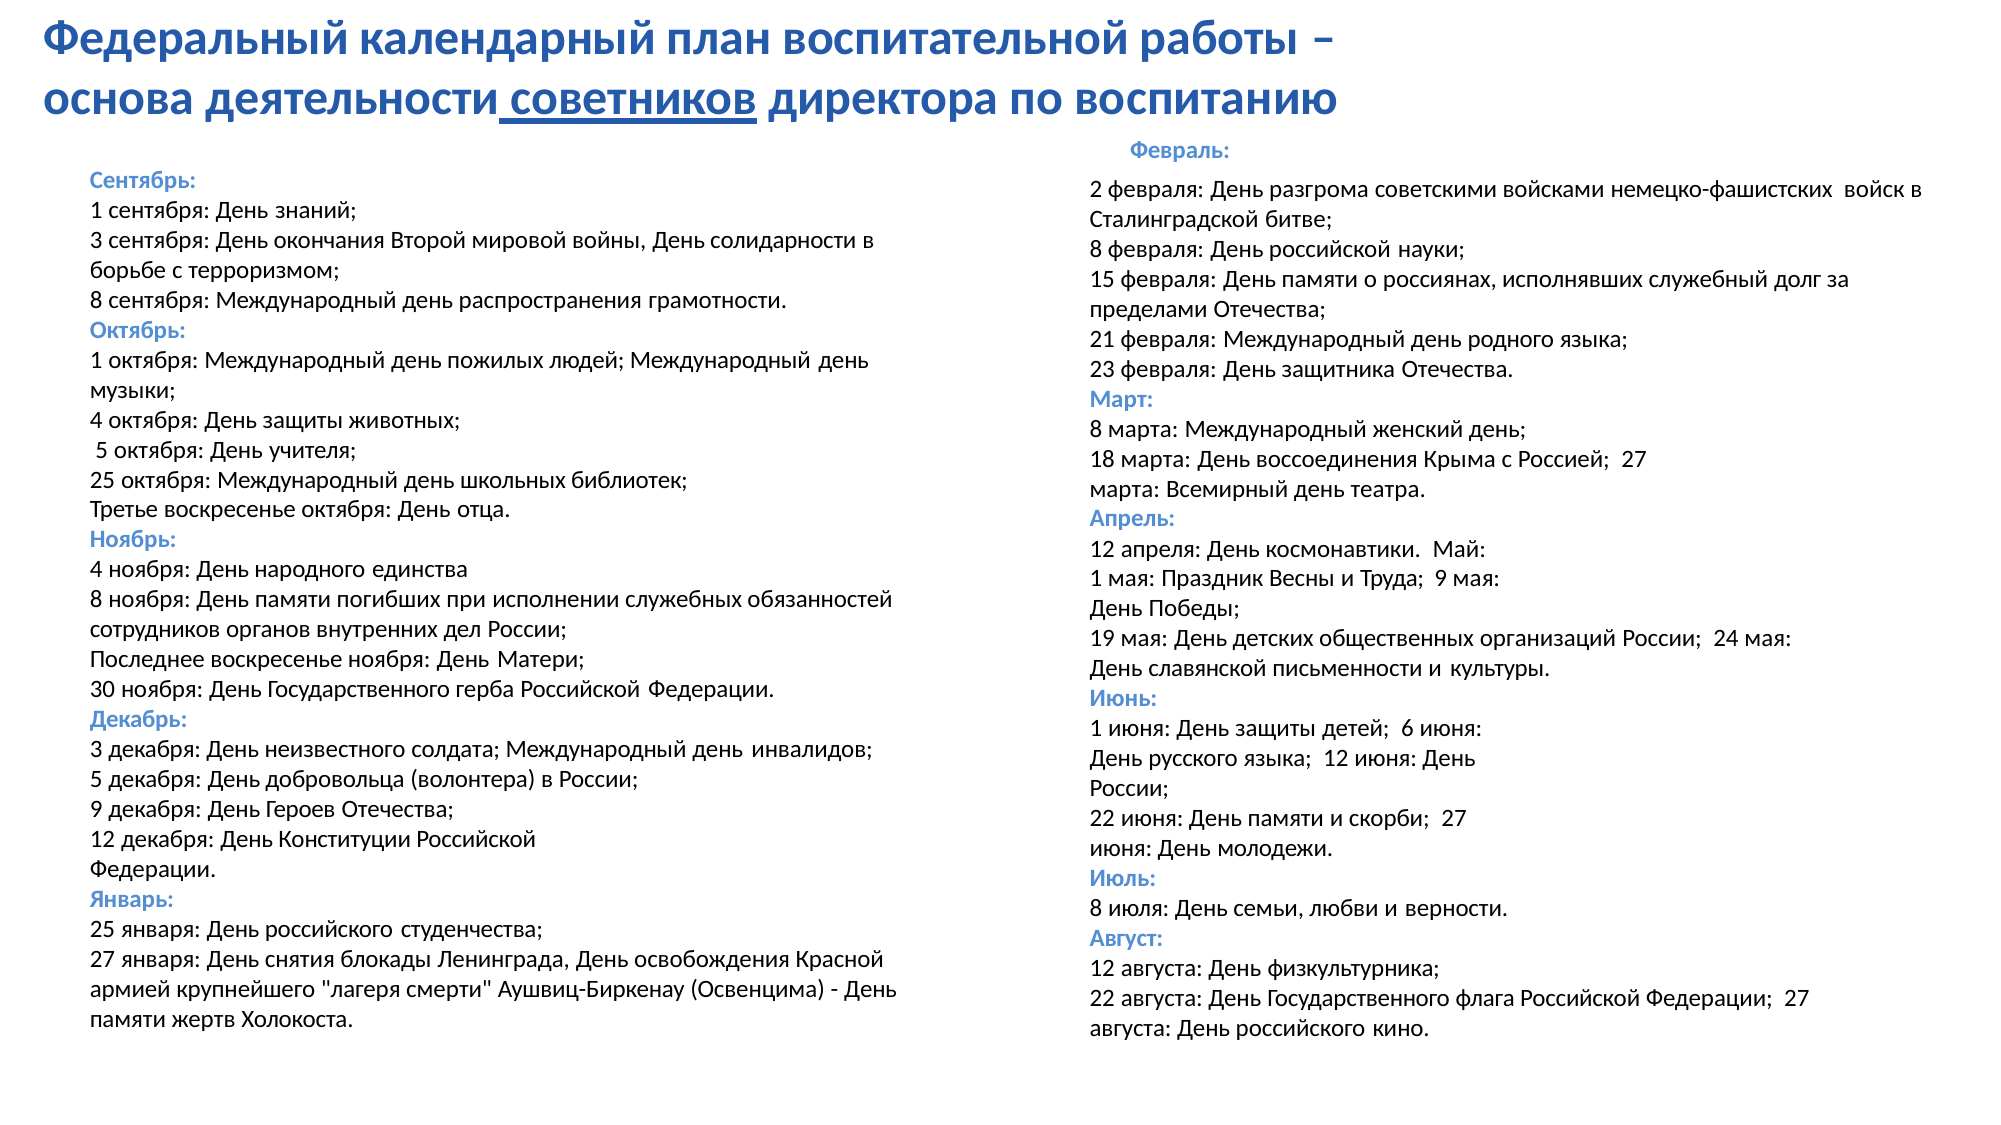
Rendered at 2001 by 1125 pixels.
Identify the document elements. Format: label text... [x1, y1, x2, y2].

text_box Сентябрь: 1 сентября: День знаний; 3 сентября: День окончания Второй мировой войны, День солидарности в борьбе с терроризмом; 8 сентября: Международный день распространения грамотности. Октябрь: 1 октября: Международный день пожилых людей; Международный день музыки; 4 октября: День защиты животных; 5 октября: День учителя; 25 октября: Международный день школьных библиотек; Третье воскресенье октября: День отца. Ноябрь: 4 ноября: День народного единства 8 ноября: День памяти погибших при исполнении служебных обязанностей сотрудников органов внутренних дел России; Последнее воскресенье ноября: День Матери; 30 ноября: День Государственного герба Российской Федерации. Декабрь: 3 декабря: День неизвестного солдата; Международный день инвалидов; 5 декабря: День добровольца (волонтера) в России; 9 декабря: День Героев Отечества; 12 декабря: День Конституции Российской Федерации. Январь: 25 января: День российского студенчества; 27 января: День снятия блокады Ленинграда, День освобождения Красной армией крупнейшего "лагеря смерти" Аушвиц-Биркенау (Освенцима) - День памяти жертв Холокоста. [87, 161, 908, 1032]
title Федеральный календарный план воспитательной работы – основа деятельности советников директора по воспитанию [41, 2, 2000, 193]
text_box Февраль: [1127, 131, 1234, 164]
text_box 2 февраля: День разгрома советскими войсками немецко-фашистских войск в Сталинградской битве; 8 февраля: День российской науки; 15 февраля: День памяти о россиянах, исполнявших служебный долг за пределами Отечества; 21 февраля: Международный день родного языка; 23 февраля: День защитника Отечества. Март: 8 марта: Международный женский день; 18 марта: День воссоединения Крыма с Россией; 27 марта: Всемирный день театра. Апрель: 12 апреля: День космонавтики. Май: 1 мая: Праздник Весны и Труда; 9 мая: День Победы; 19 мая: День детских общественных организаций России; 24 мая: День славянской письменности и культуры. Июнь: 1 июня: День защиты детей; 6 июня: День русского языка; 12 июня: День России; 22 июня: День памяти и скорби; 27 июня: День молодежи. Июль: 8 июля: День семьи, любви и верности. Август: 12 августа: День физкультурника; 22 августа: День Государственного флага Российской Федерации; 27 августа: День российского кино. [1087, 170, 1960, 1042]
